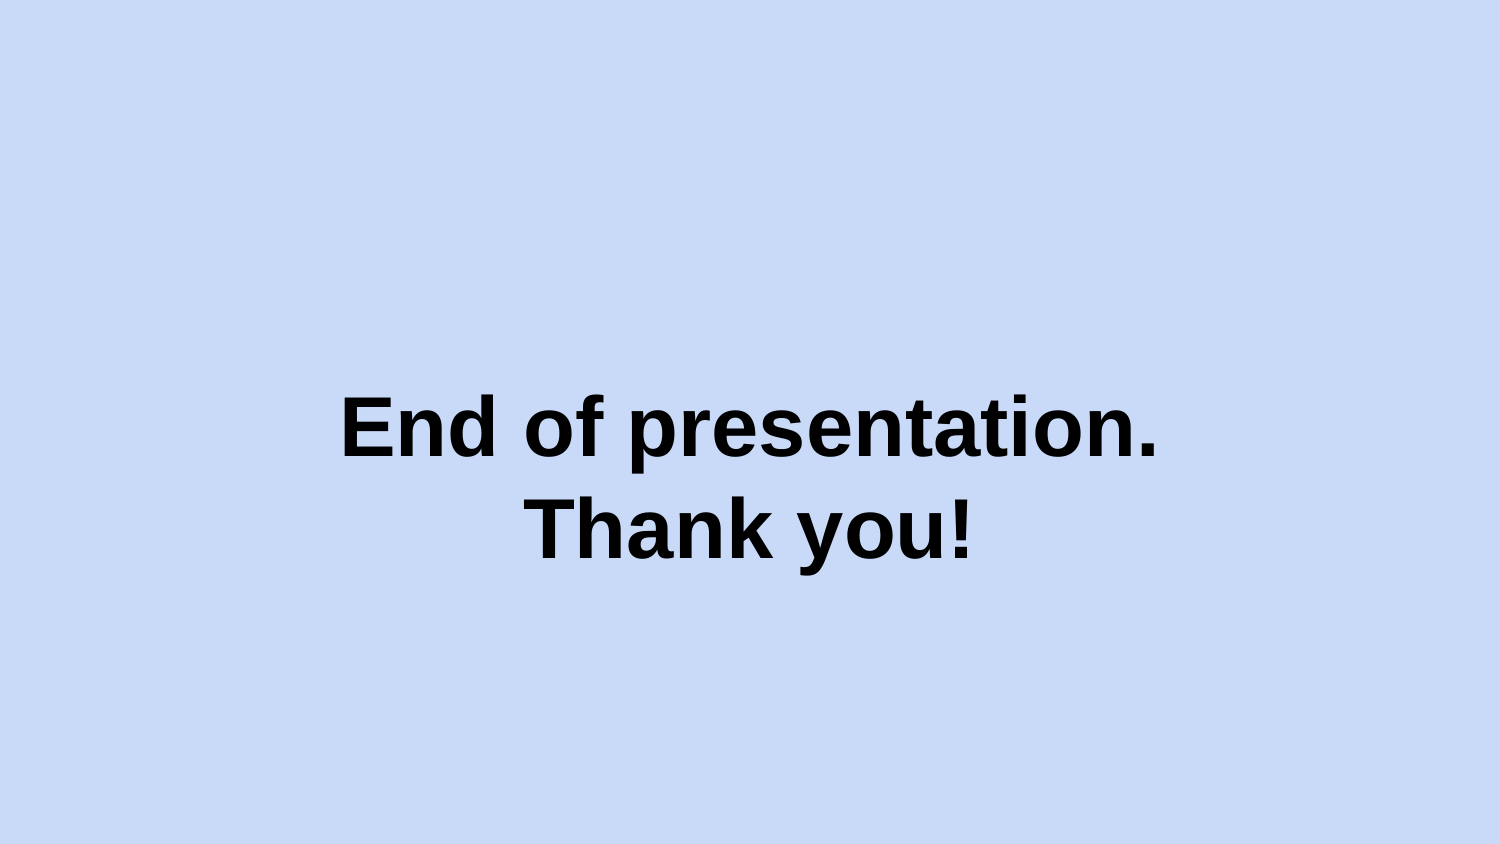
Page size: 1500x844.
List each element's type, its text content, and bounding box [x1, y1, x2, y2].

title End of presentation. Thank you! [51, 253, 1449, 591]
